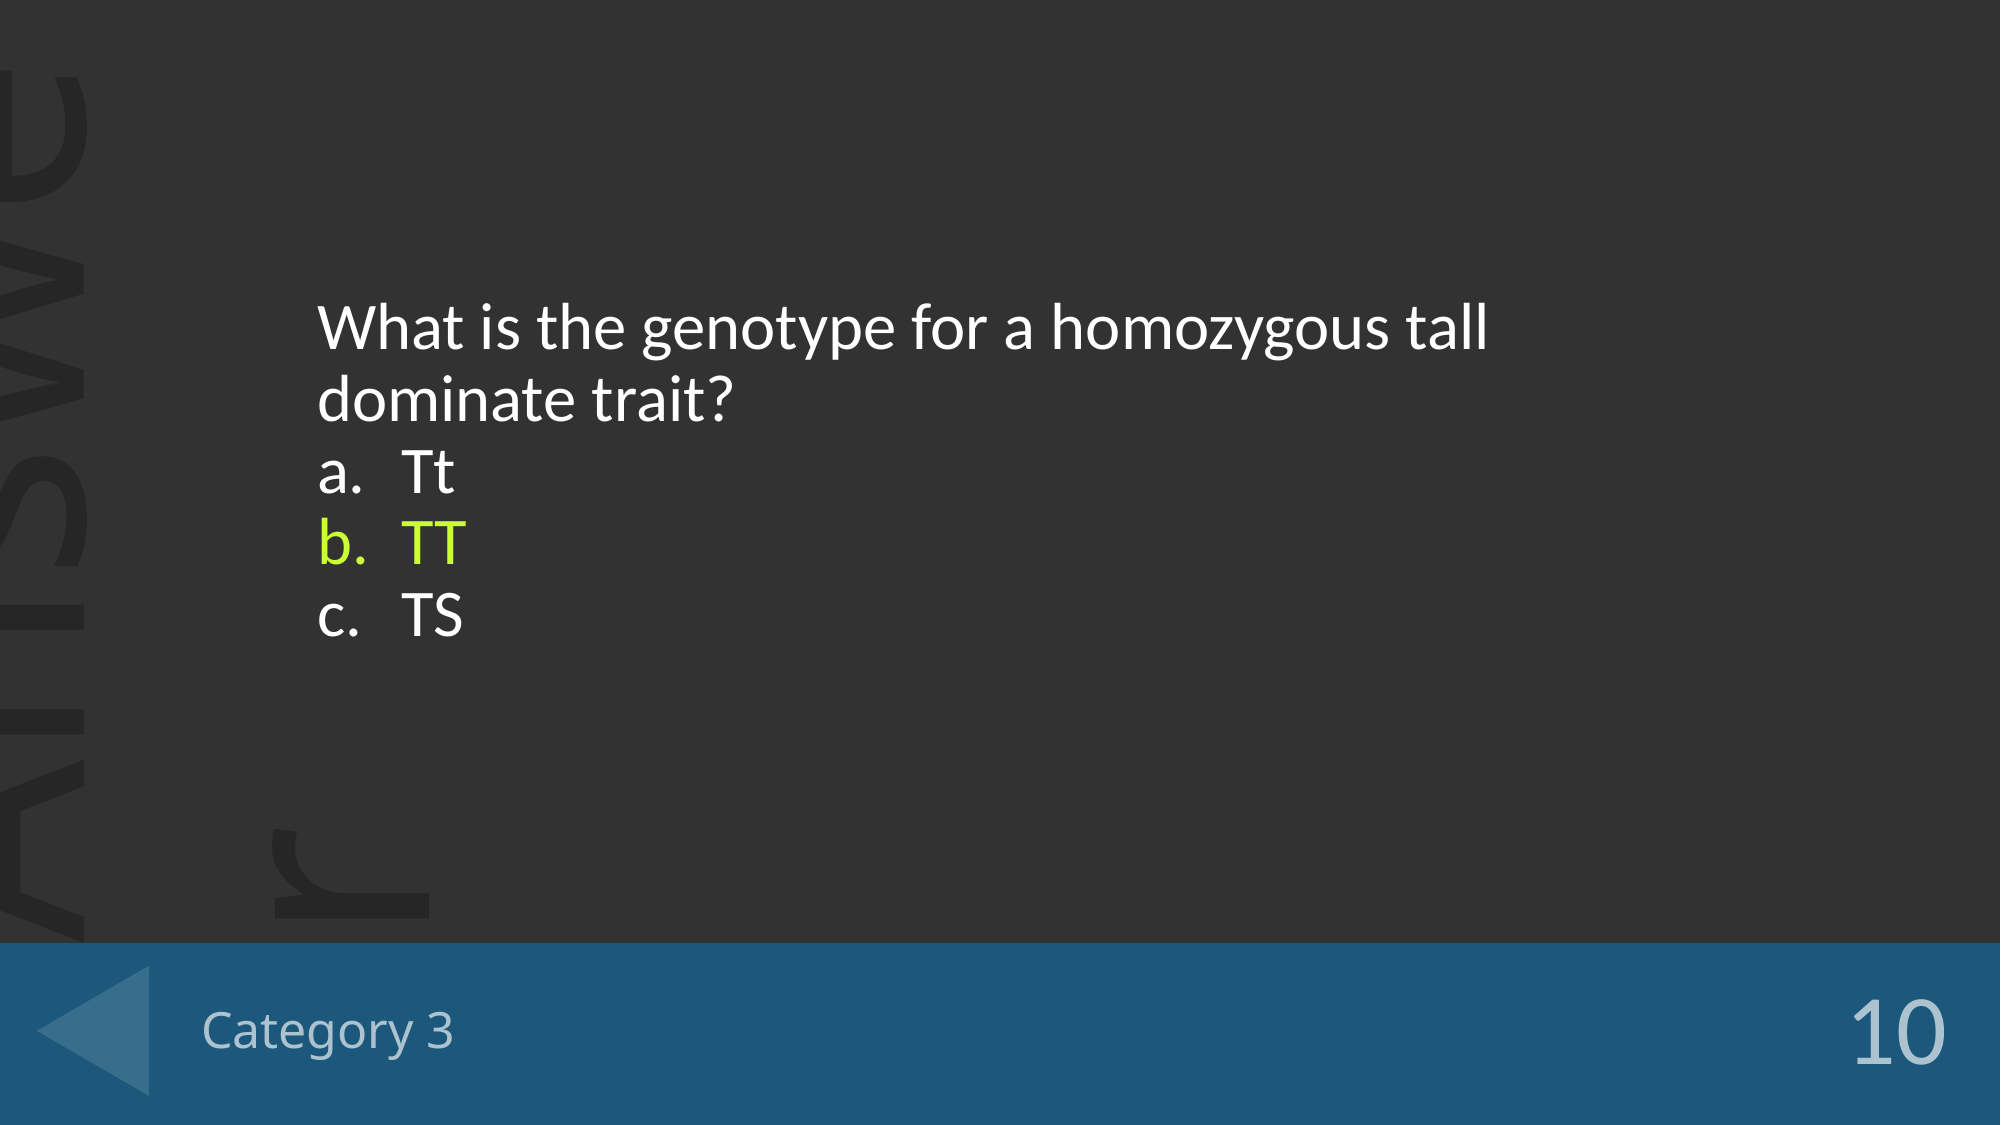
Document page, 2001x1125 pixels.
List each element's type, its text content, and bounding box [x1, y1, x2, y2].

title Category 3 [185, 967, 1494, 1097]
list What is the genotype for a homozygous tall dominate trait? Tt TT TS [302, 307, 1760, 636]
list 10 [1494, 967, 1963, 1097]
